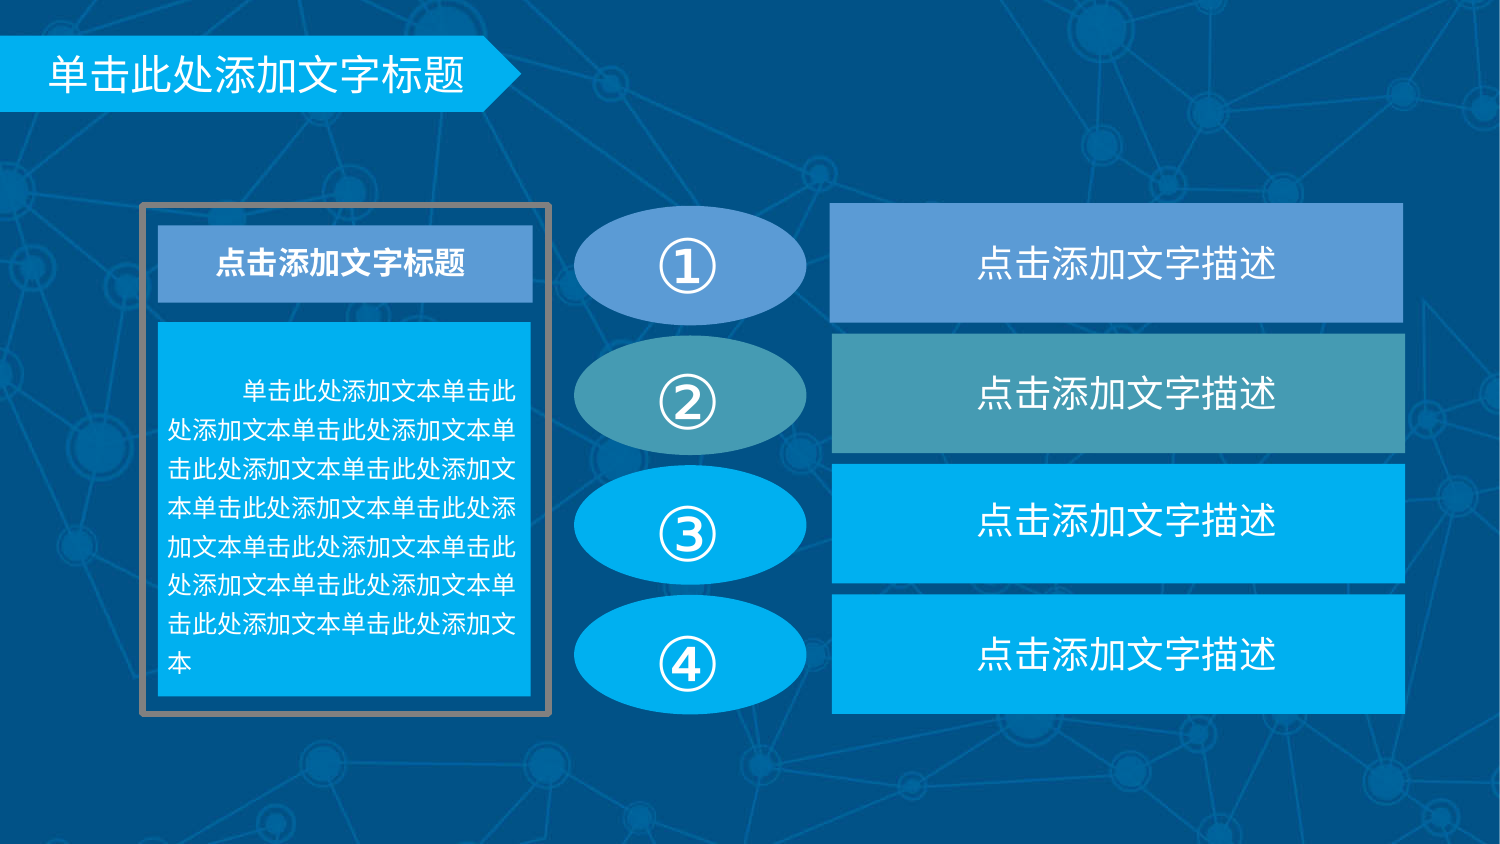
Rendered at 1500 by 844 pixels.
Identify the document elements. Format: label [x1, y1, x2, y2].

text_box [574, 335, 807, 455]
text_box [574, 465, 807, 585]
text_box [574, 205, 807, 326]
text_box [831, 333, 1406, 454]
text_box [829, 203, 1404, 323]
text_box [831, 594, 1406, 714]
text_box [142, 205, 549, 715]
text_box [831, 463, 1406, 584]
text_box [574, 594, 807, 715]
picture [0, 0, 1500, 844]
